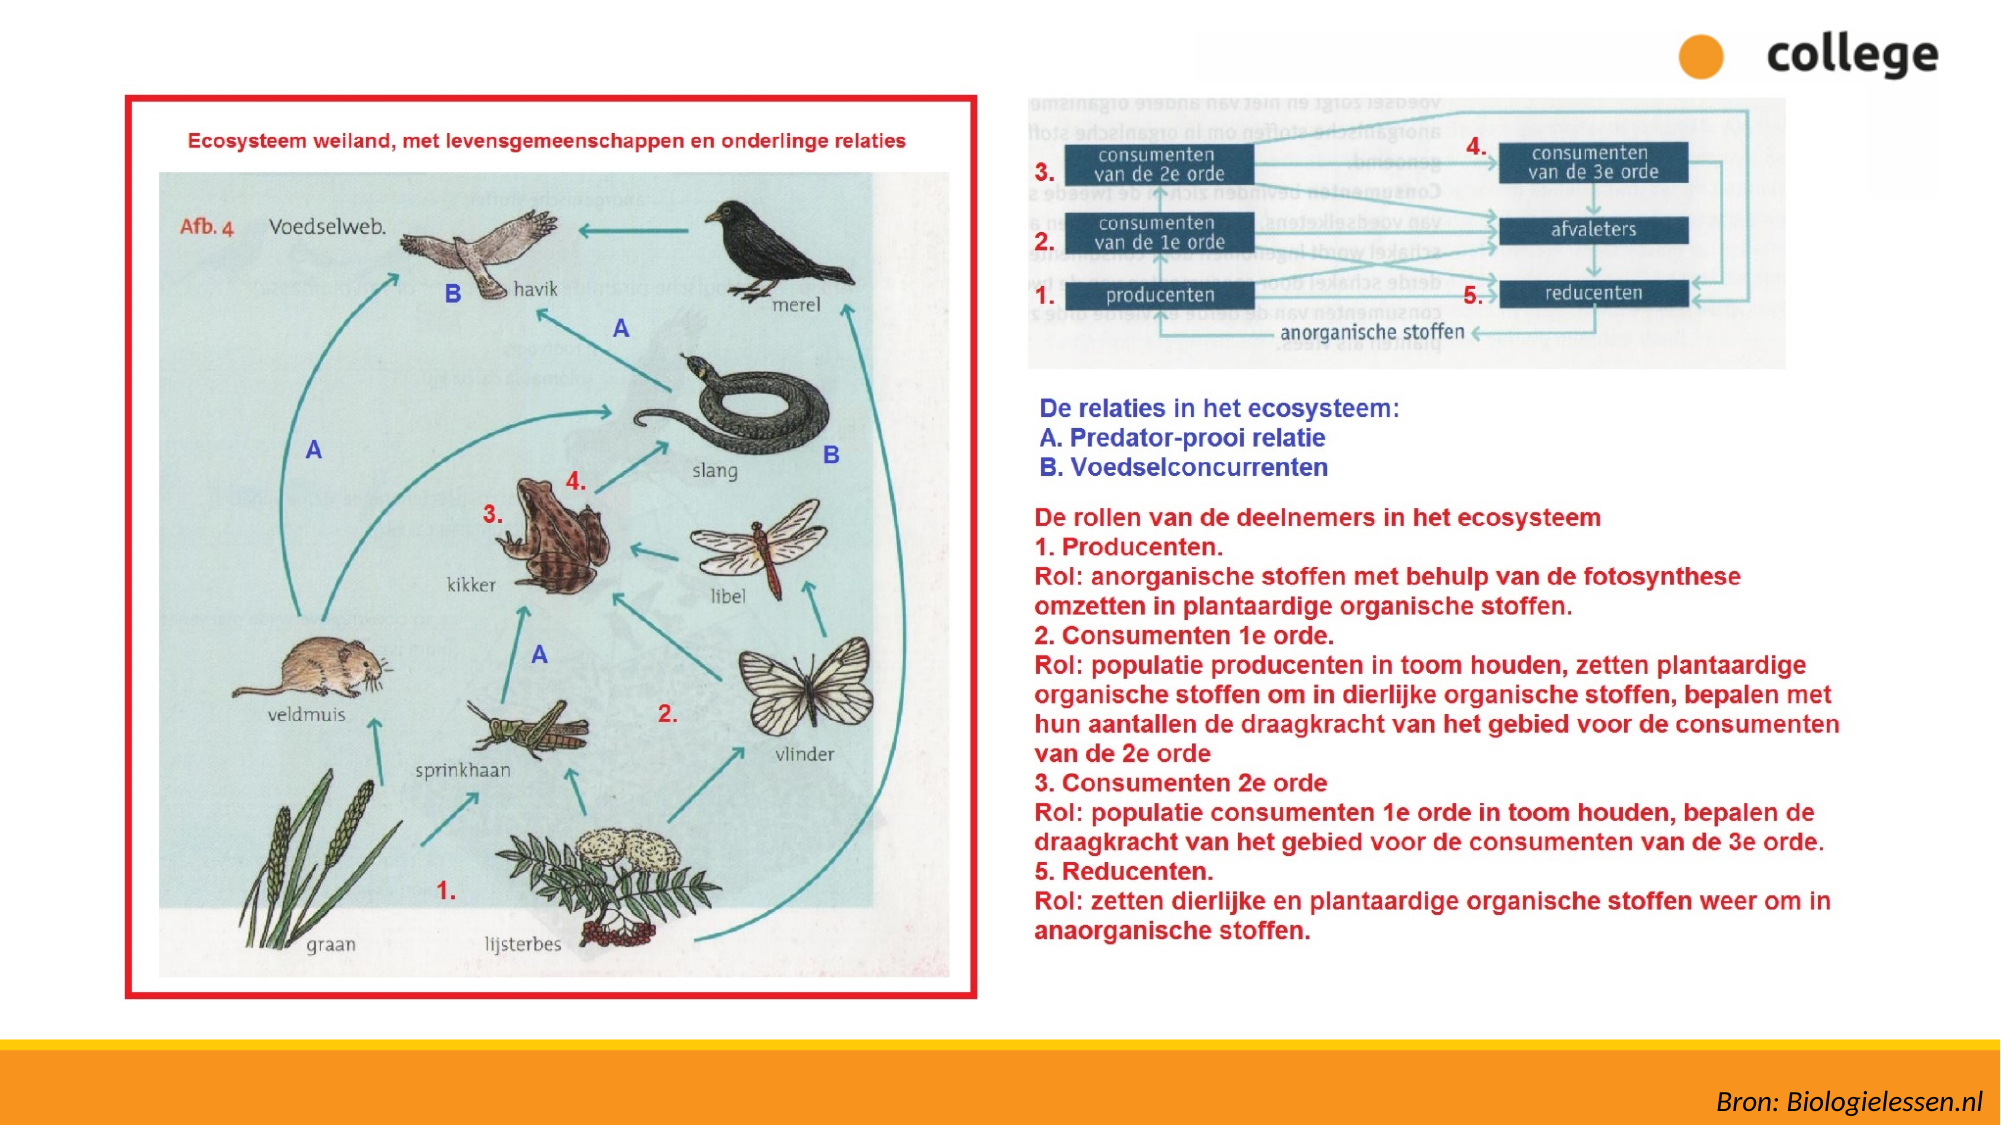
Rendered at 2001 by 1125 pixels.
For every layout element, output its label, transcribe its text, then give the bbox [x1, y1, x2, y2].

picture [0, 0, 2001, 1125]
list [116, 84, 1866, 1009]
text_box Bron: Biologielessen.nl [1701, 1074, 1999, 1125]
